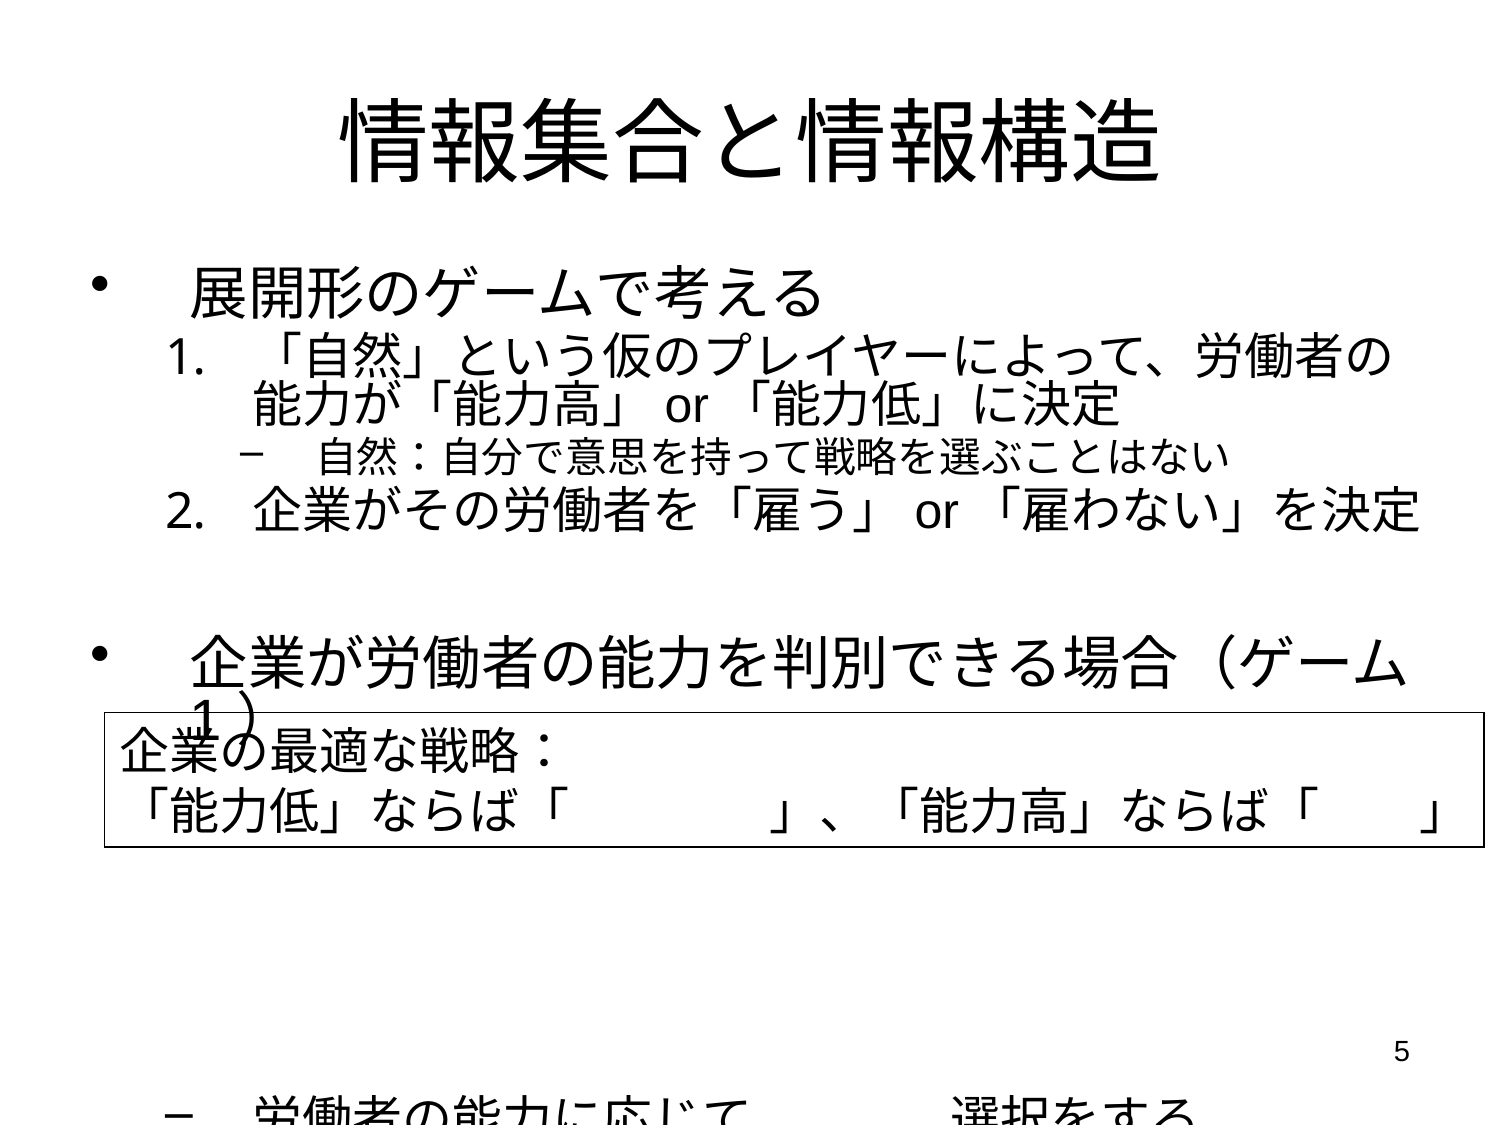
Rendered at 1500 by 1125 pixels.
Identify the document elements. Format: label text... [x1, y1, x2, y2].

slide_number 5 [1074, 1038, 1426, 1103]
title 情報集合と情報構造 [75, 45, 1425, 233]
text_box 企業の最適な戦略： 「能力低」ならば「雇わない」、「能力高」ならば「雇う」 [104, 712, 1485, 848]
list 展開形のゲームで考える 「自然」という仮のプレイヤーによって、労働者の能力が「能力高」or「能力低」に決定 自然：自分で意思を持って戦略を選ぶことはない 企業がその労働者を「雇う」or「雇わない」を決定 企業が労働者の能力を判別できる場合（ゲーム1） 労働者の能力に応じて、異なる選択をする [75, 262, 1450, 1038]
